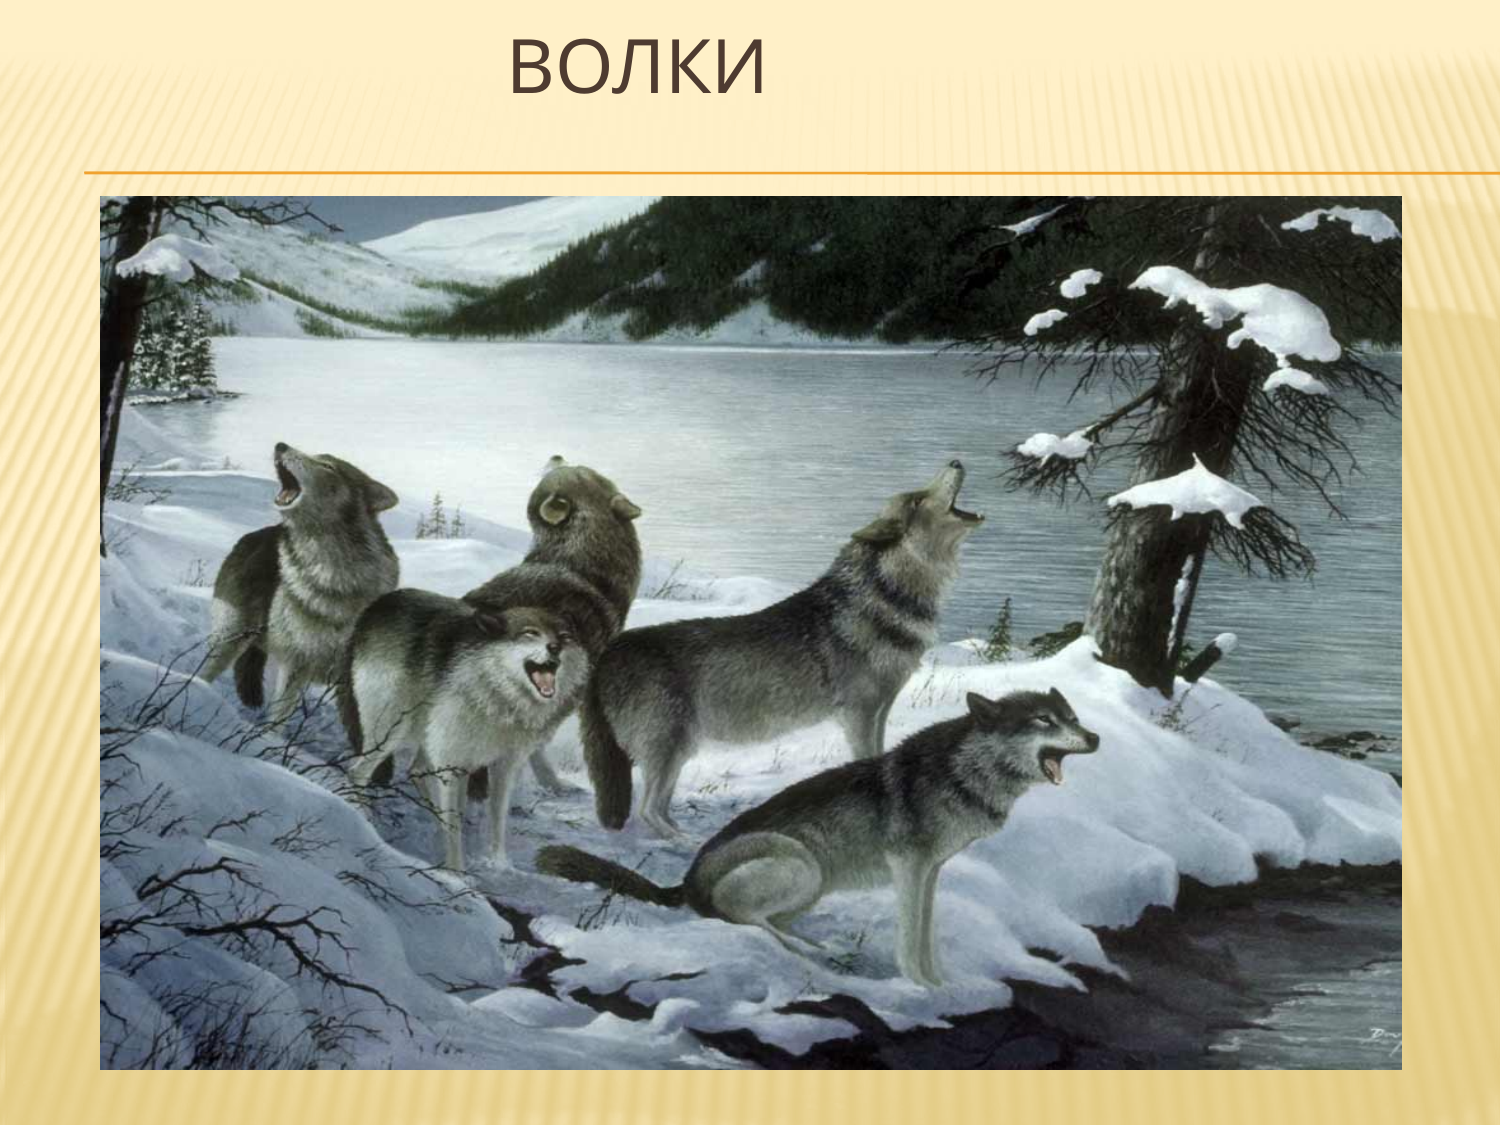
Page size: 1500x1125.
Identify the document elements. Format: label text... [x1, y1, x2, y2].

title Волки [492, 0, 1500, 128]
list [100, 195, 1403, 1071]
